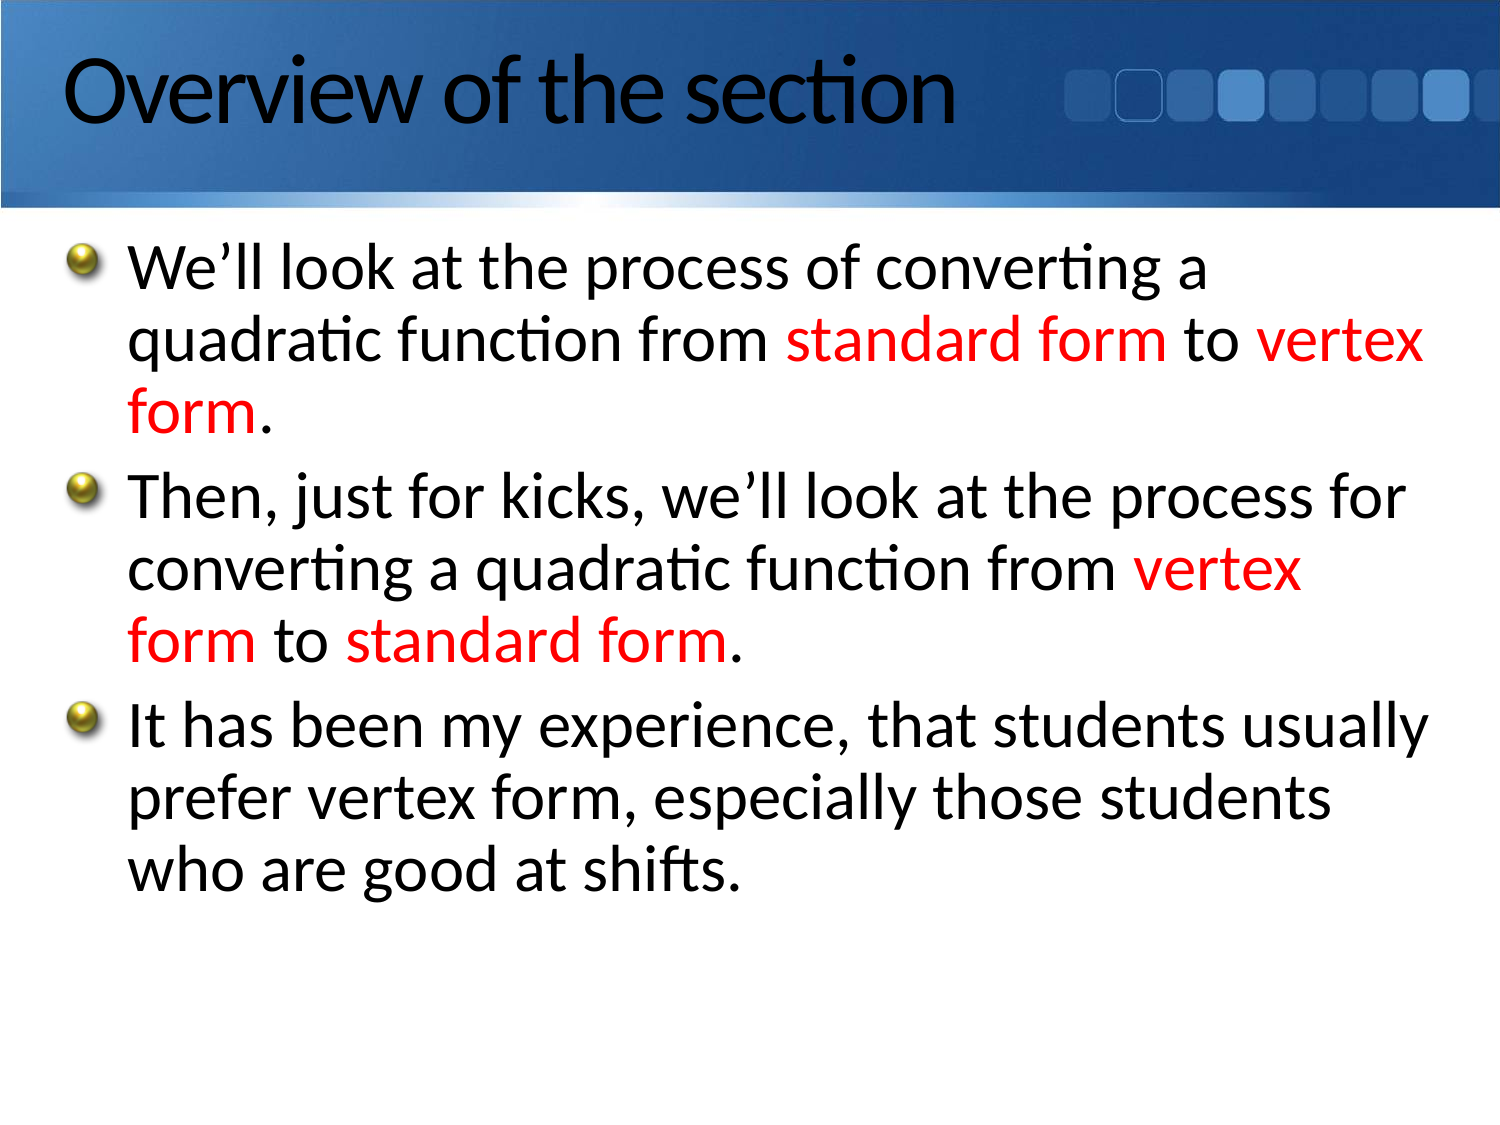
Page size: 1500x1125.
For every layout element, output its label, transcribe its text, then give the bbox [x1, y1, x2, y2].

picture [0, 0, 1500, 1125]
list We’ll look at the process of converting a quadratic function from standard form to vertex form. Then, just for kicks, we’ll look at the process for converting a quadratic function from vertex form to standard form. It has been my experience, that students usually prefer vertex form, especially those students who are good at shifts. [62, 231, 1438, 595]
title Overview of the section [62, 37, 1438, 147]
